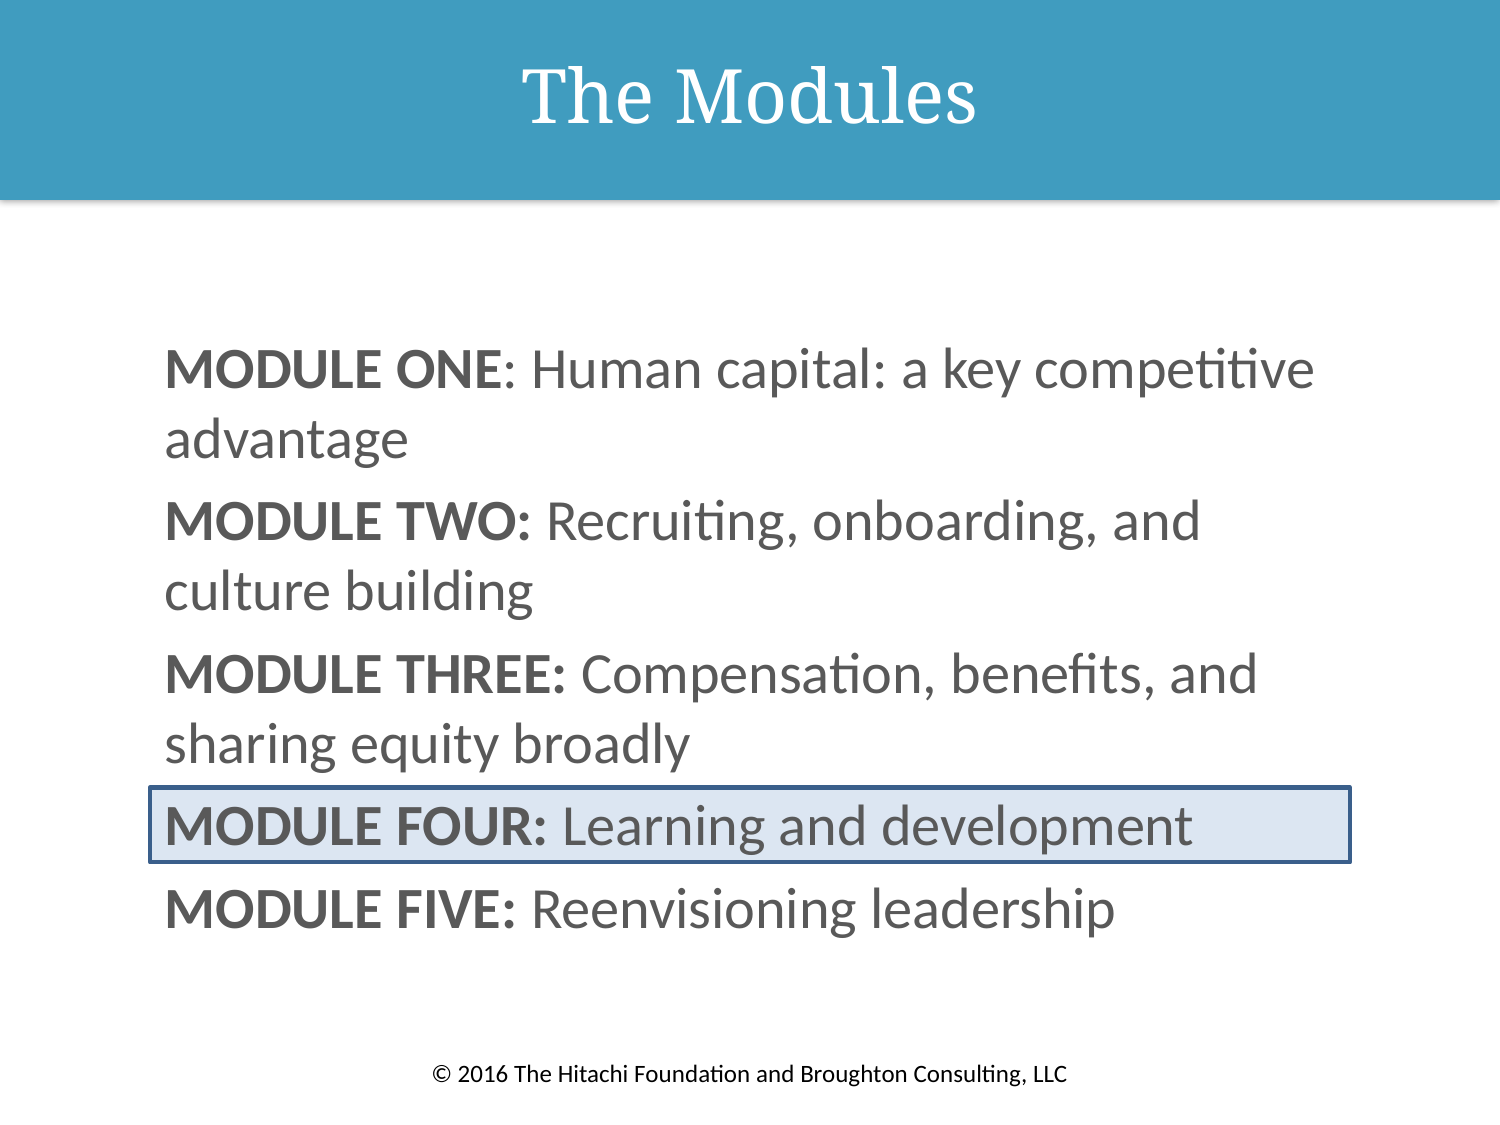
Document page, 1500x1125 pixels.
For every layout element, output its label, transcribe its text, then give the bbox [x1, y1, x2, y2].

text_box MODULE ONE: Human capital: a key competitive advantage MODULE TWO: Recruiting, onboarding, and culture building MODULE THREE: Compensation, benefits, and sharing equity broadly MODULE FOUR: Learning and development MODULE FIVE: Reenvisioning leadership [75, 322, 1375, 1030]
title The Modules [112, 24, 1388, 163]
